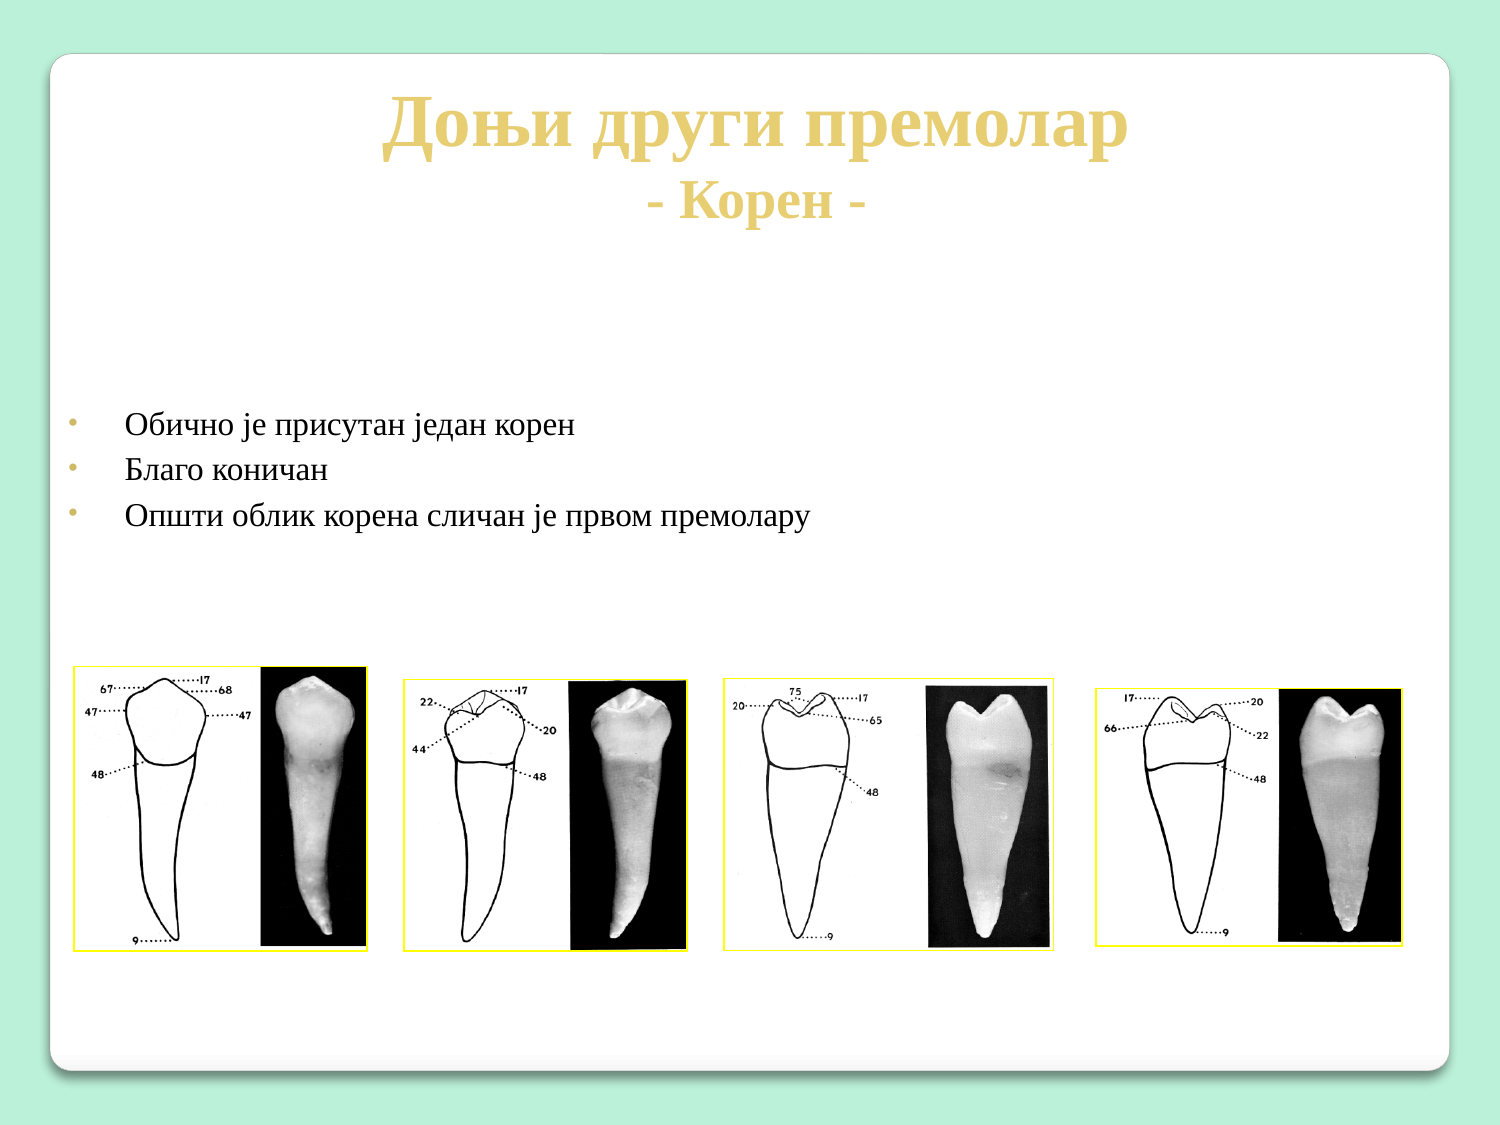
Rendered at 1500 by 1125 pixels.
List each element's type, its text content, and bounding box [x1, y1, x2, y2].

text_box Доњи други премолар - Корен - [277, 66, 1236, 212]
picture [74, 667, 367, 951]
picture [404, 680, 687, 951]
list Обично је присутан један корен Благо коничан Општи облик корена сличан је првом премолару [57, 396, 1082, 754]
picture [1096, 688, 1402, 946]
picture [724, 679, 1053, 951]
